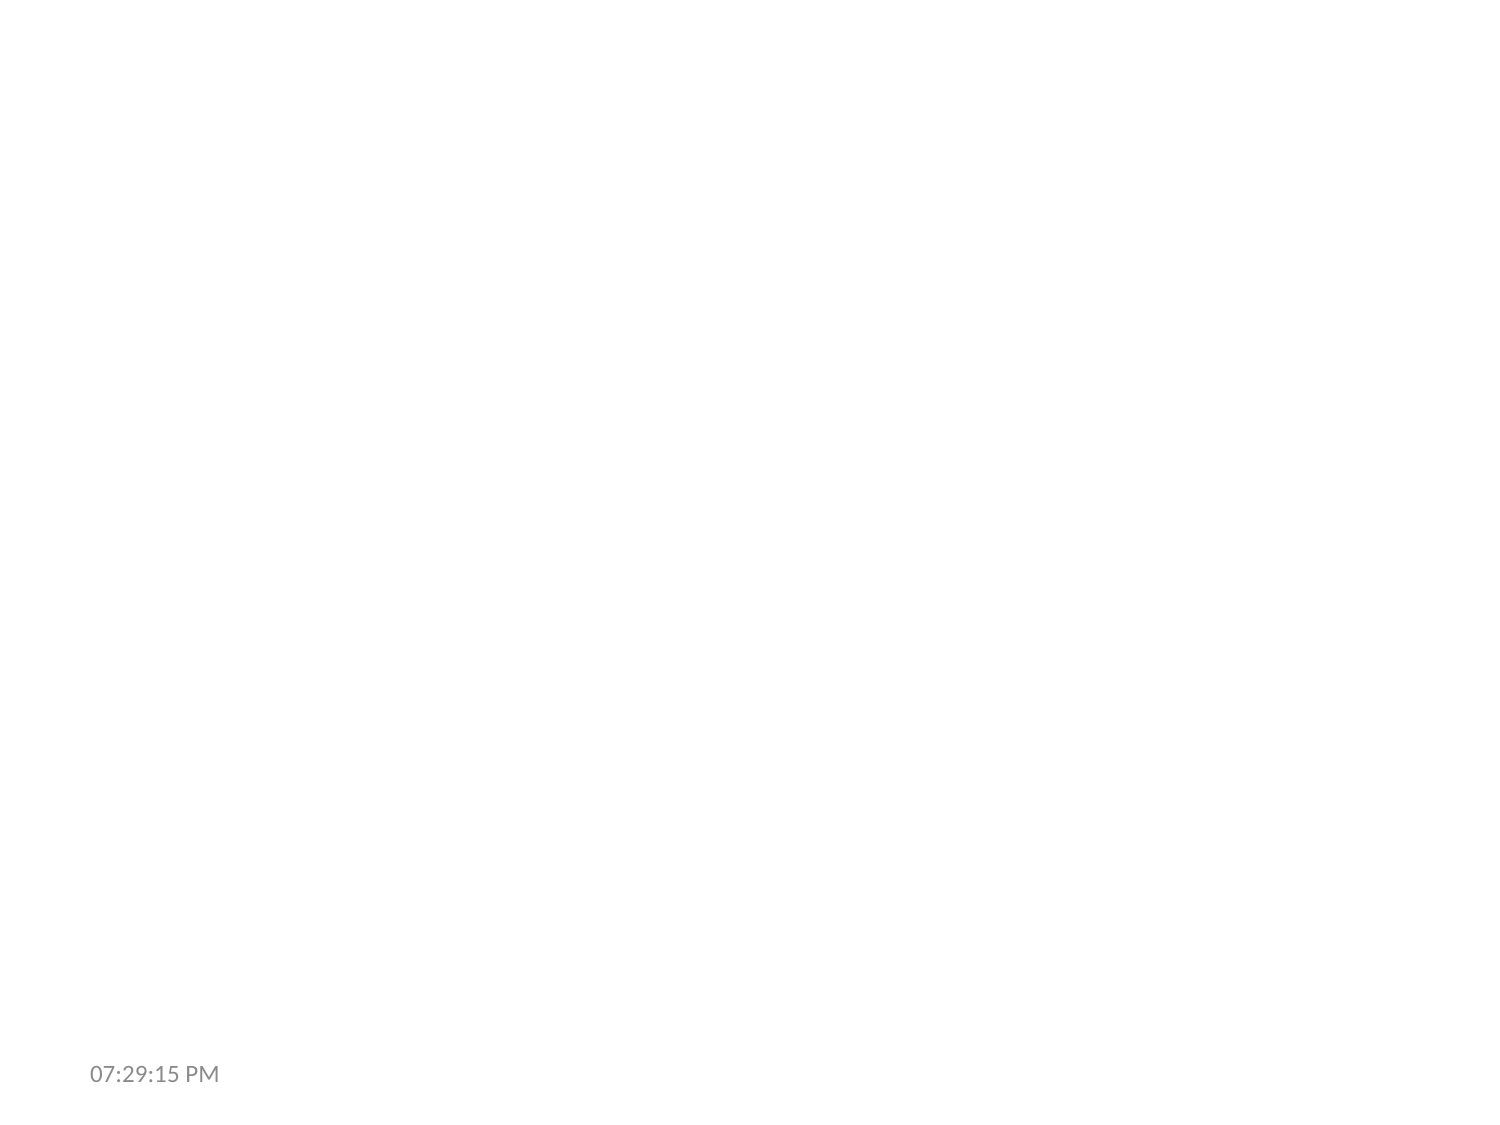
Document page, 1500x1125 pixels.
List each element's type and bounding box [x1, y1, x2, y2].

slide_number [75, 1042, 425, 1103]
